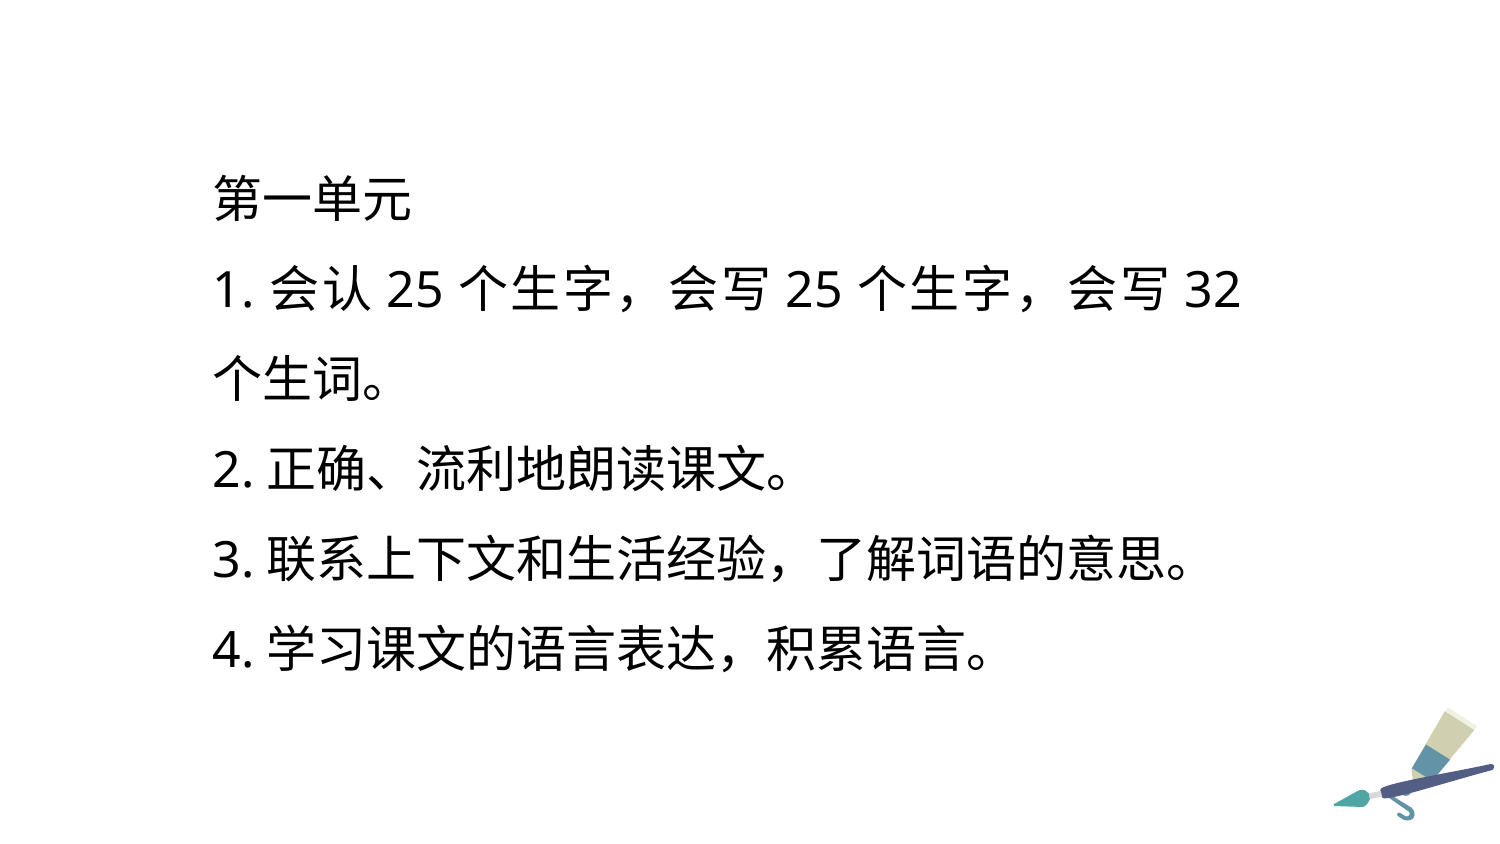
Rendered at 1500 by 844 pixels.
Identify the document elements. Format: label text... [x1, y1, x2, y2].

text_box 第一单元 1.会认25个生字，会写25个生字，会写32个生词。 2.正确、流利地朗读课文。 3.联系上下文和生活经验，了解词语的意思。 4.学习课文的语言表达，积累语言。 [152, 129, 1269, 685]
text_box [1358, 708, 1481, 844]
